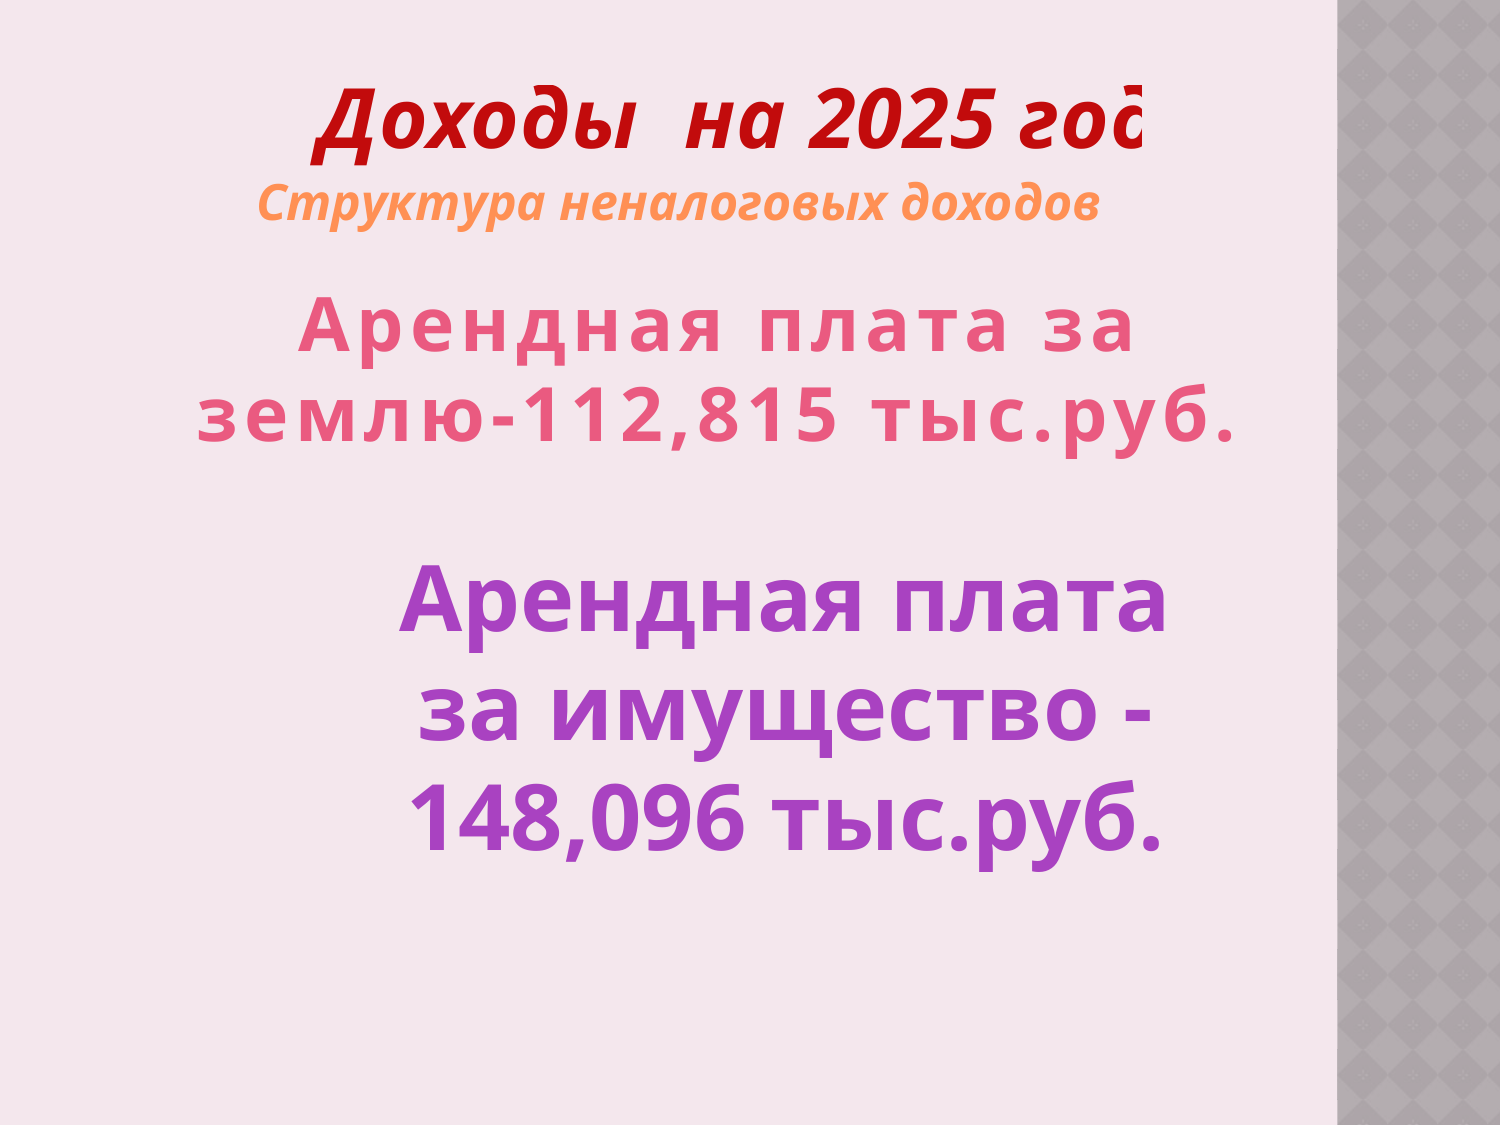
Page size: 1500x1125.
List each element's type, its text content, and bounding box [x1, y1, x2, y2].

text_box Арендная плата за землю-112,815 тыс.руб. [140, 269, 1301, 625]
text_box Арендная плата за имущество -148,096 тыс.руб. [329, 421, 1243, 877]
text_box Структура неналоговых доходов [185, 155, 1172, 246]
text_box Доходы на 2025 год [66, 43, 1414, 188]
